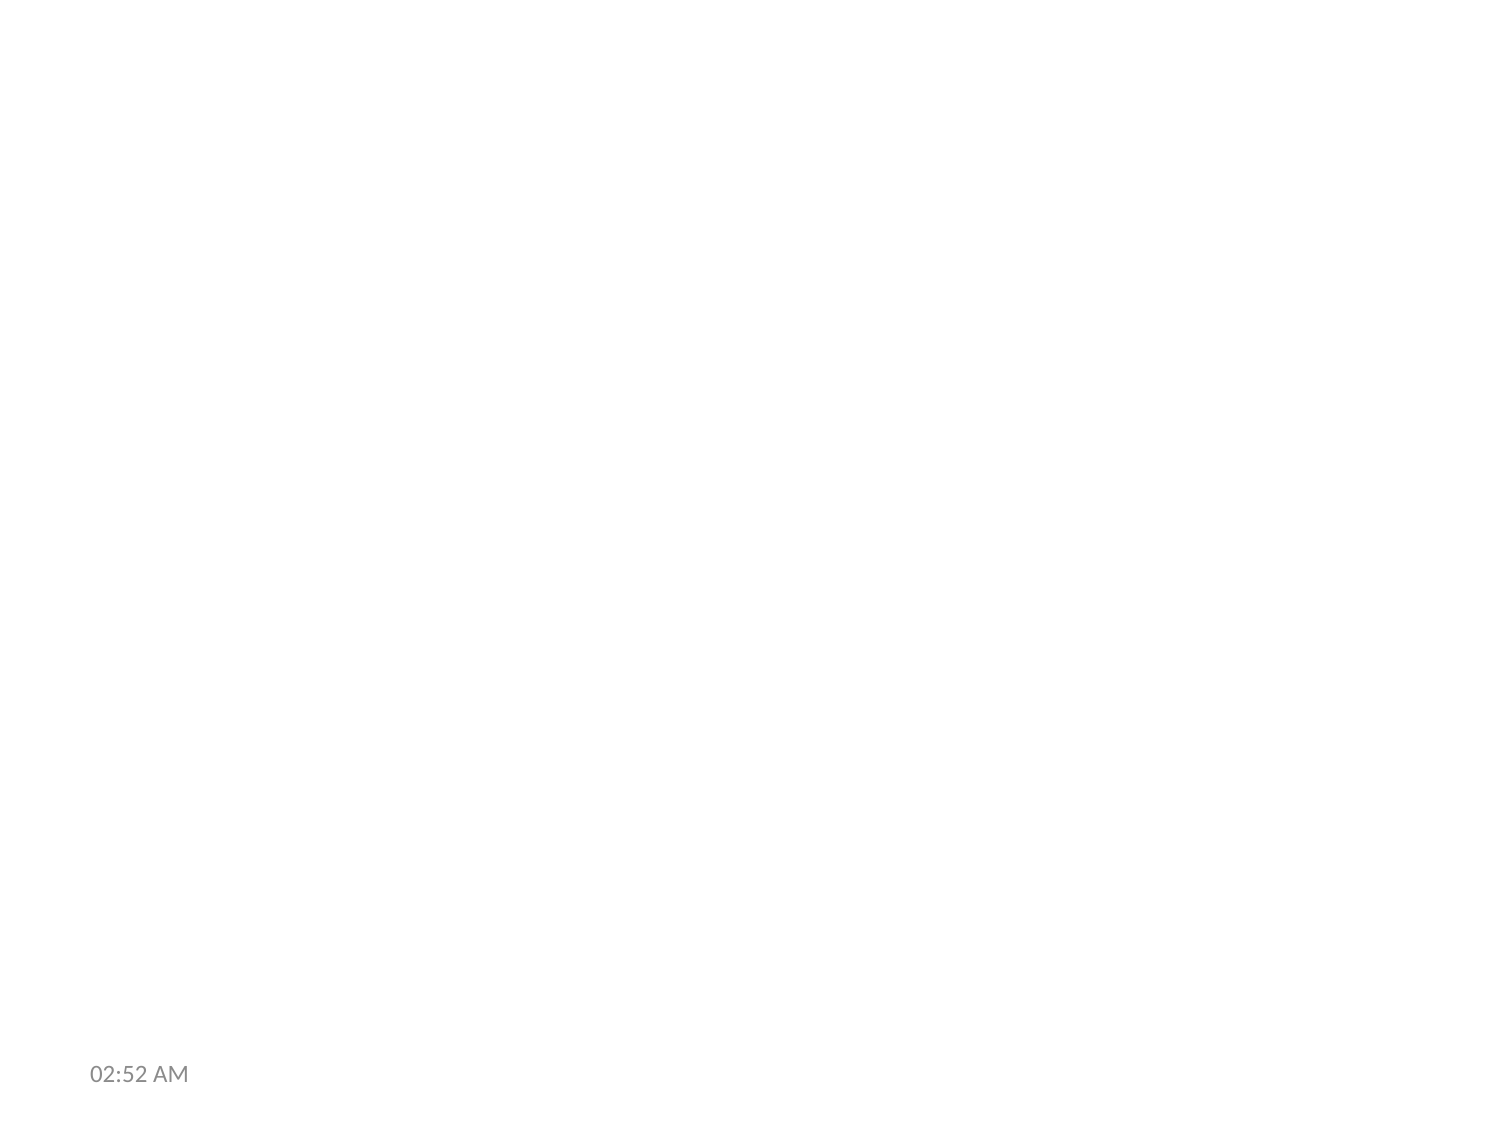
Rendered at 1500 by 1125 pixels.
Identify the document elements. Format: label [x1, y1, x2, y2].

slide_number [75, 1042, 425, 1103]
